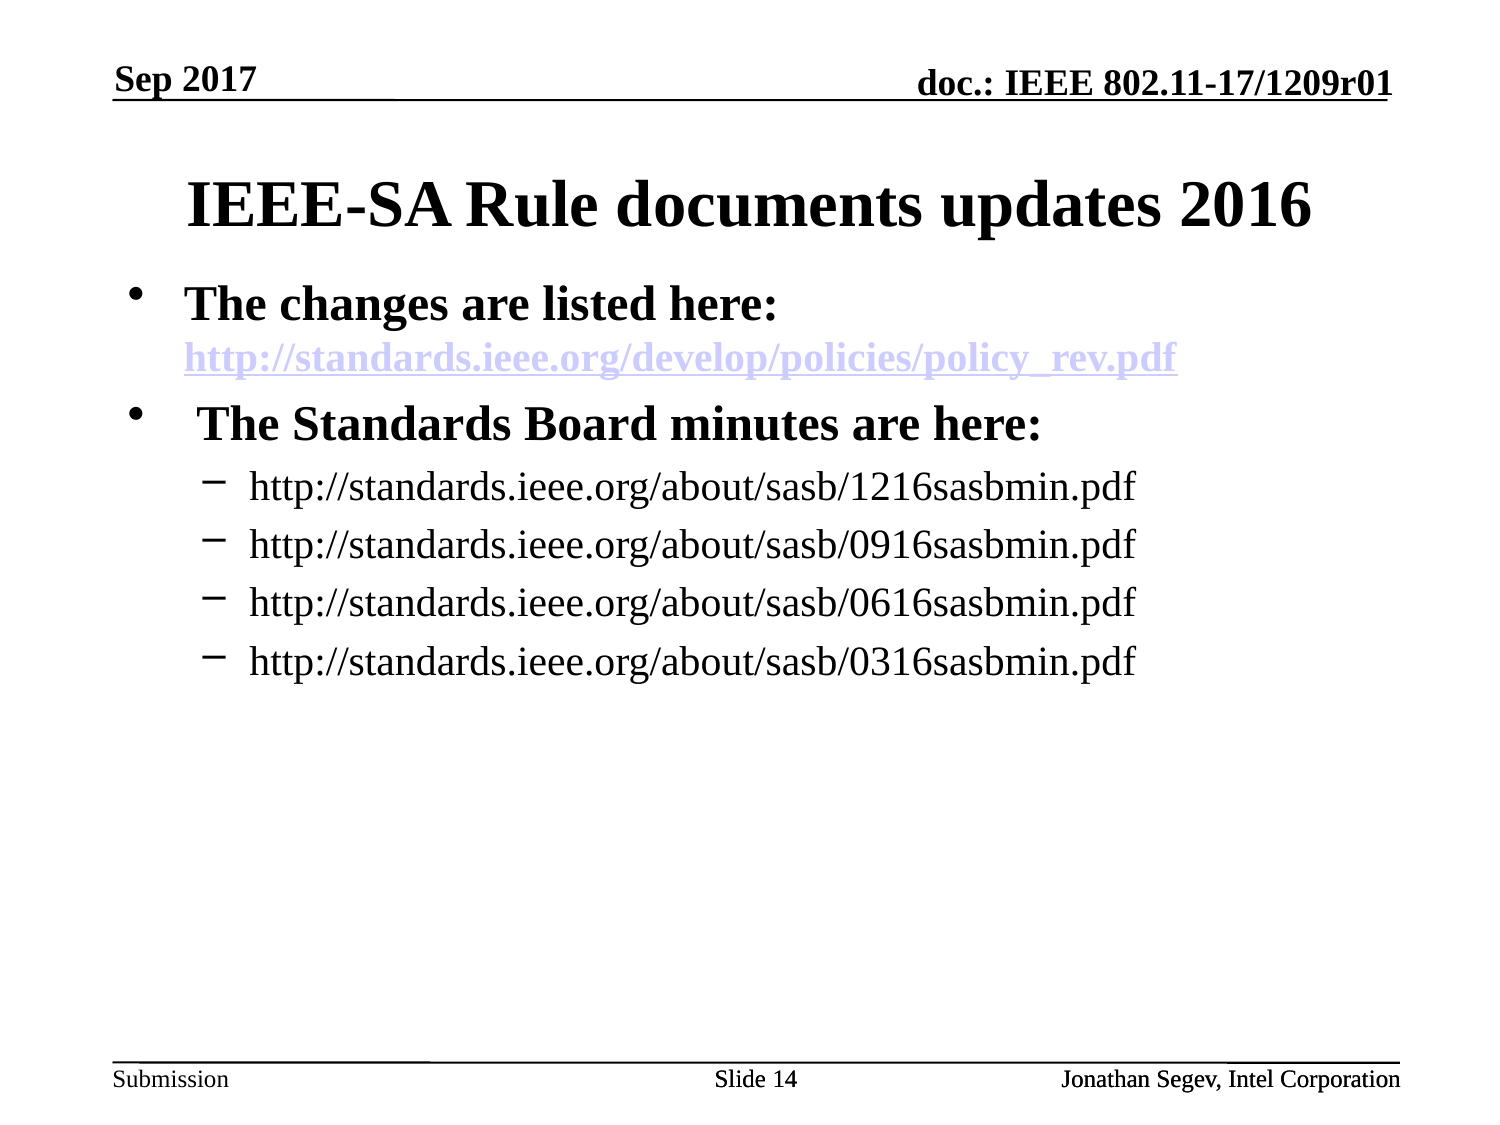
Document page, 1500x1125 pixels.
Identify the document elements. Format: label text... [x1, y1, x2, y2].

text_box Slide 14 [712, 1062, 800, 1122]
text_box IEEE-SA Rule documents updates 2016 [112, 112, 1388, 262]
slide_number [114, 54, 423, 100]
text_box Jonathan Segev, Intel Corporation [878, 1062, 1402, 1092]
text_box The changes are listed here: http://standards.ieee.org/develop/policies/policy_rev.pdf The Standards Board minutes are here: http://standards.ieee.org/about/sasb/1216sasbmin.pdf http://standards.ieee.org/about/sasb/0916sasbmin.pdf http://standards.ieee.org/about/sasb/0616sasbmin.pdf http://standards.ieee.org/about/sasb/0316sasbmin.pdf [112, 262, 1388, 1050]
